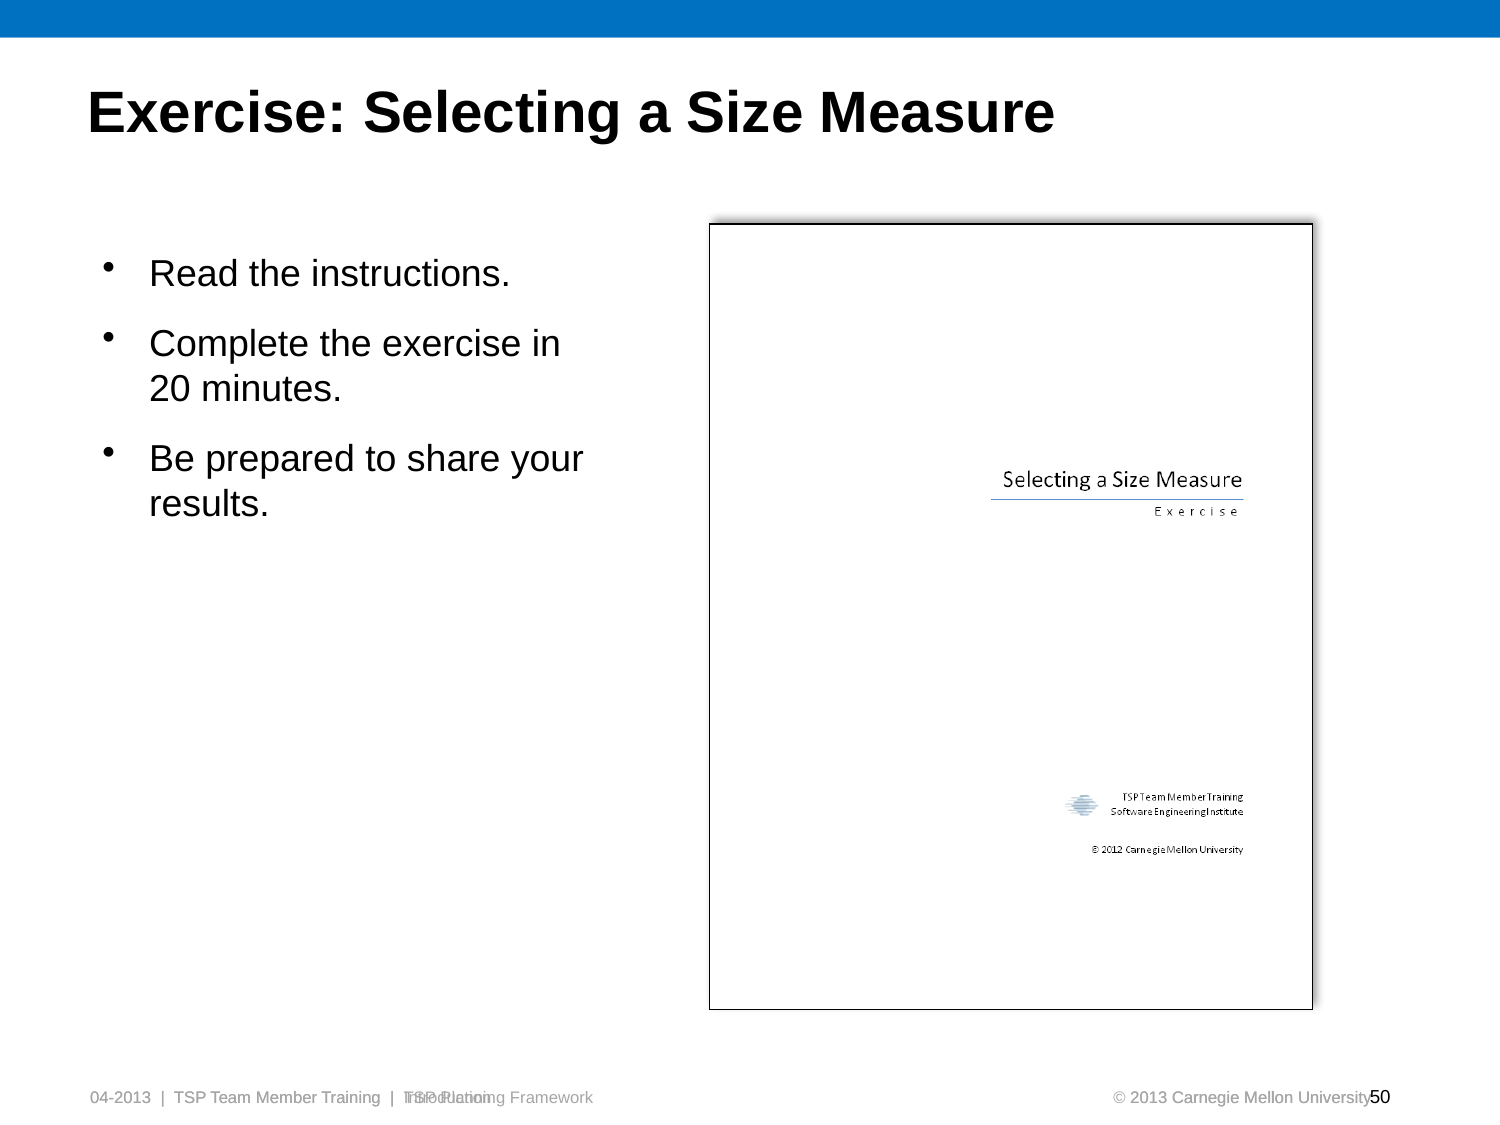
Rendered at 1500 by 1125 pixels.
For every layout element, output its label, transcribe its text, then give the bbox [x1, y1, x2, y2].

picture [709, 224, 1313, 1009]
text_box Read the instructions. Complete the exercise in 20 minutes. Be prepared to share your results. [87, 241, 630, 602]
title Exercise: Selecting a Size Measure [87, 87, 1439, 226]
